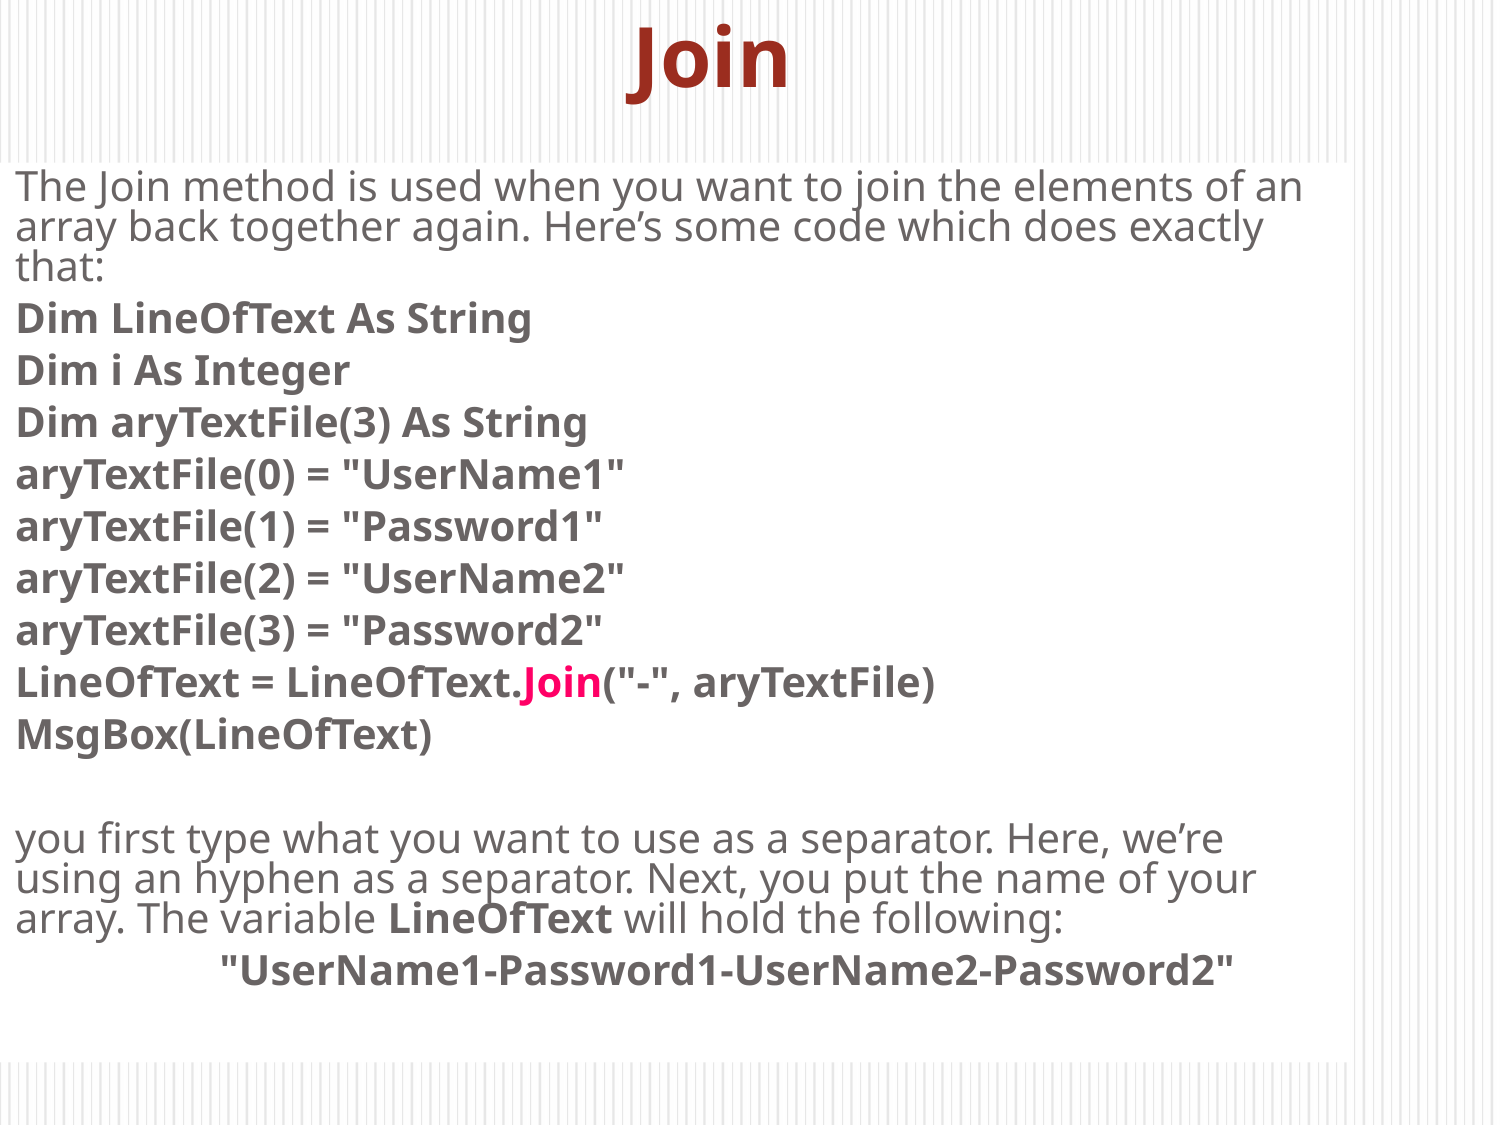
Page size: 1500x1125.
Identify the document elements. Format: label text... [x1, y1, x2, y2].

title Join [37, 0, 1388, 229]
subtitle The Join method is used when you want to join the elements of an array back together again. Here’s some code which does exactly that: Dim LineOfText As String Dim i As Integer Dim aryTextFile(3) As String aryTextFile(0) = "UserName1" aryTextFile(1) = "Password1" aryTextFile(2) = "UserName2" aryTextFile(3) = "Password2" LineOfText = LineOfText.Join("-", aryTextFile) MsgBox(LineOfText) you first type what you want to use as a separator. Here, we’re using an hyphen as a separator. Next, you put the name of your array. The variable LineOfText will hold the following: "UserName1-Password1-UserName2-Password2" [0, 162, 1351, 1063]
